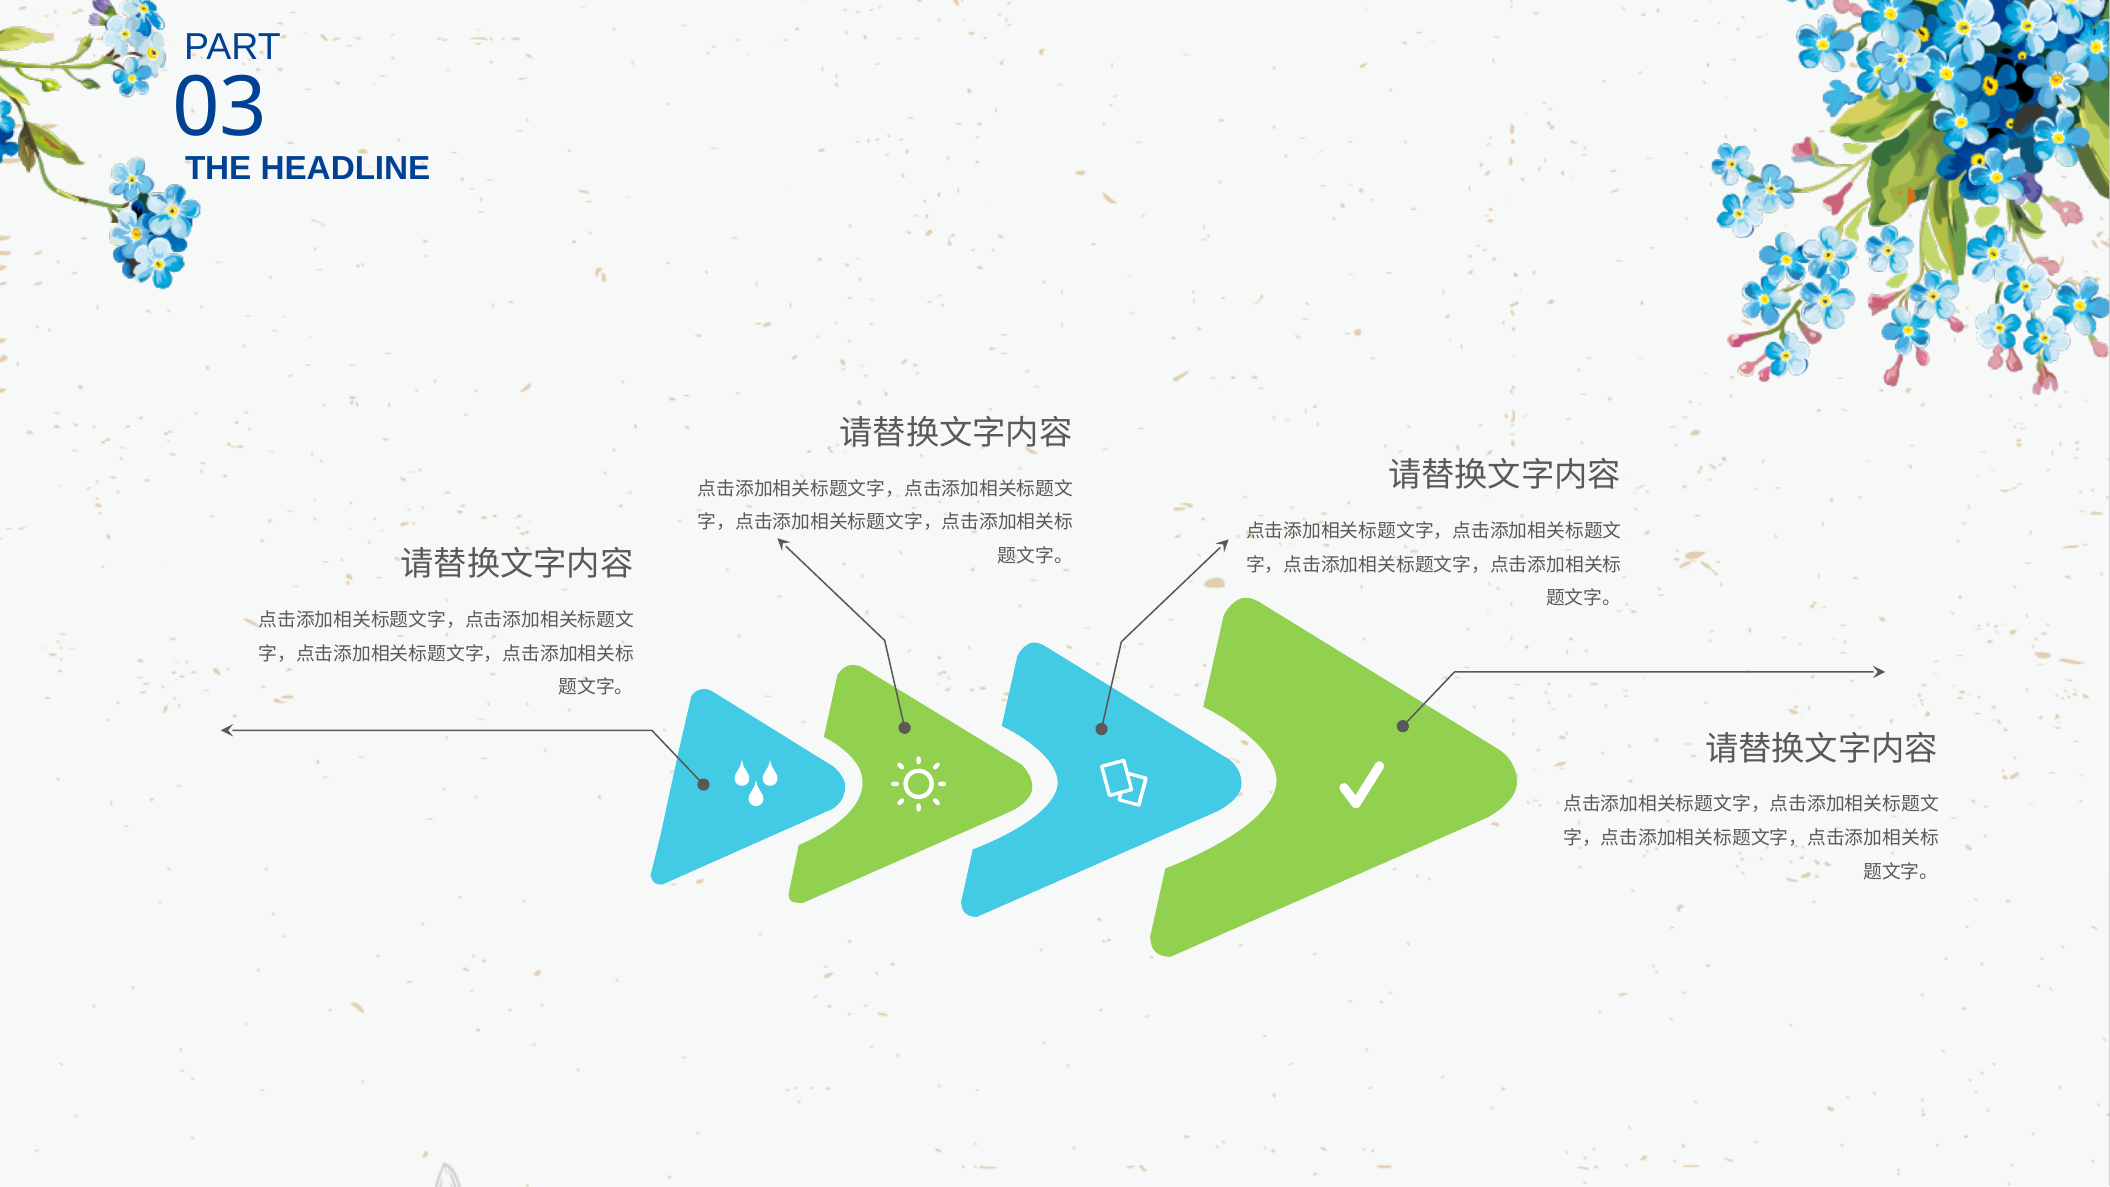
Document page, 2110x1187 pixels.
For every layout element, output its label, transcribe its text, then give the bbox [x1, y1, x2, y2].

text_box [650, 595, 1517, 957]
text_box PART [169, 14, 296, 75]
text_box THE HEADLINE [170, 138, 446, 194]
text_box 请替换文字内容 [197, 533, 634, 592]
text_box [792, 560, 838, 595]
picture [0, 0, 2110, 1187]
text_box 请替换文字内容 [1185, 444, 1622, 503]
text_box 点击添加相关标题文字，点击添加相关标题文字，点击添加相关标题文字，点击添加相关标题文字。 [257, 596, 634, 692]
text_box [1517, 665, 1886, 714]
text_box 请替换文字内容 [1517, 717, 1939, 777]
text_box 03 [157, 44, 283, 159]
text_box 点击添加相关标题文字，点击添加相关标题文字，点击添加相关标题文字，点击添加相关标题文字。 [1245, 507, 1622, 603]
text_box [220, 724, 650, 779]
text_box 请替换文字内容 [636, 401, 1073, 461]
text_box 点击添加相关标题文字，点击添加相关标题文字，点击添加相关标题文字，点击添加相关标题文字。 [696, 465, 1073, 560]
text_box [1170, 539, 1229, 595]
text_box 点击添加相关标题文字，点击添加相关标题文字，点击添加相关标题文字，点击添加相关标题文字。 [1562, 780, 1939, 876]
